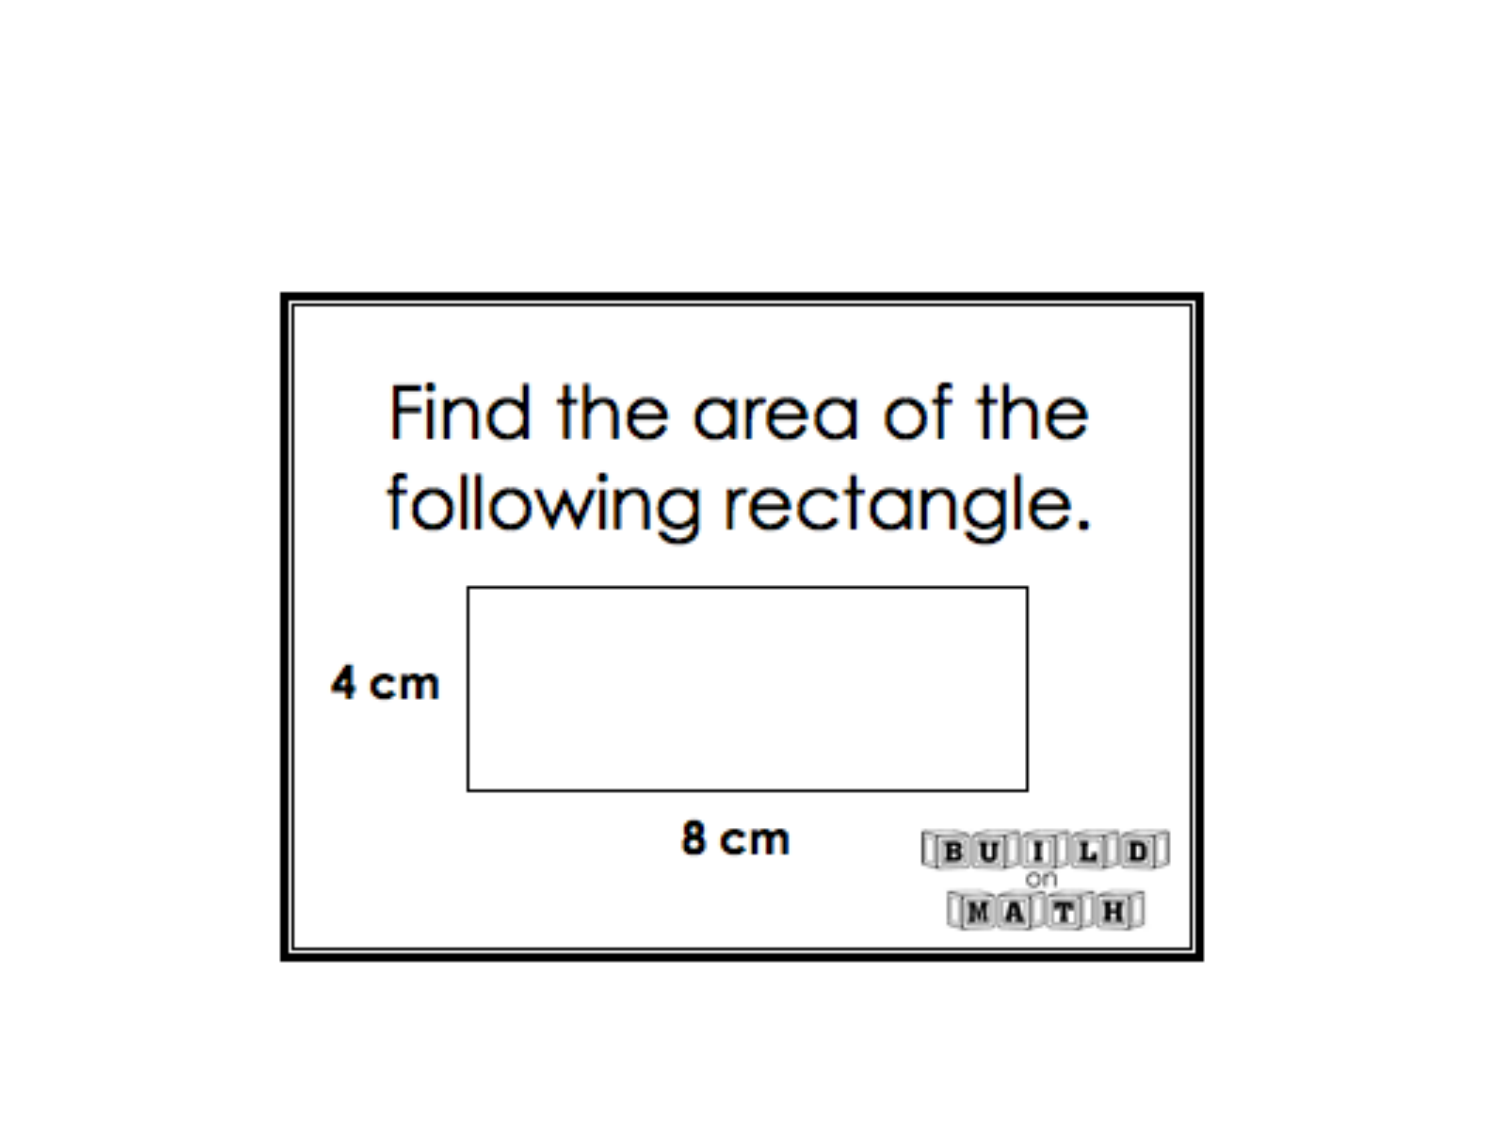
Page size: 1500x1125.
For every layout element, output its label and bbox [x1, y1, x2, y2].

list [74, 262, 1426, 1006]
